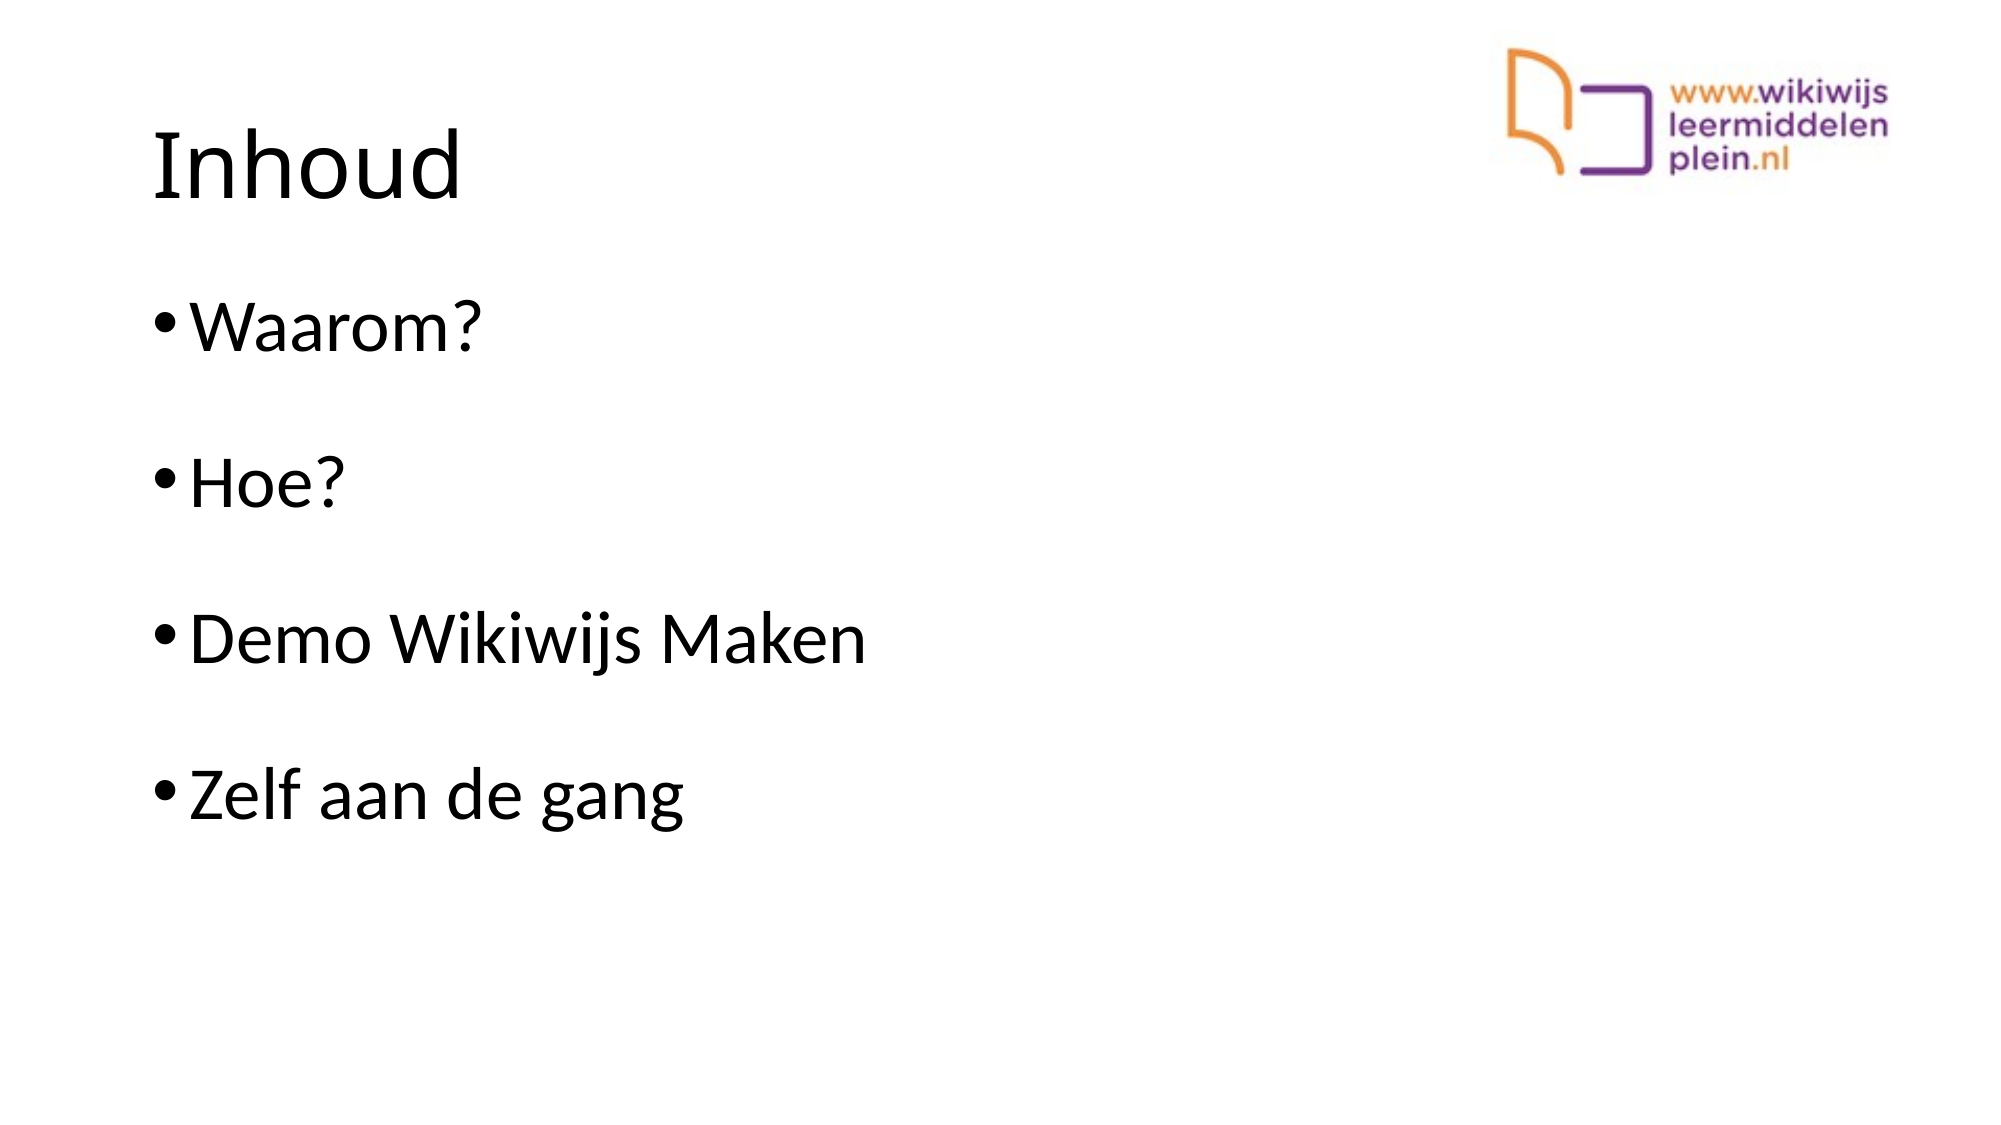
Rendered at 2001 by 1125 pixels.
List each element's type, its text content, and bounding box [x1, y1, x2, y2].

title Inhoud [137, 59, 1863, 224]
picture [1489, 30, 1907, 195]
list Waarom? Hoe? Demo Wikiwijs Maken Zelf aan de gang [137, 224, 1863, 1014]
